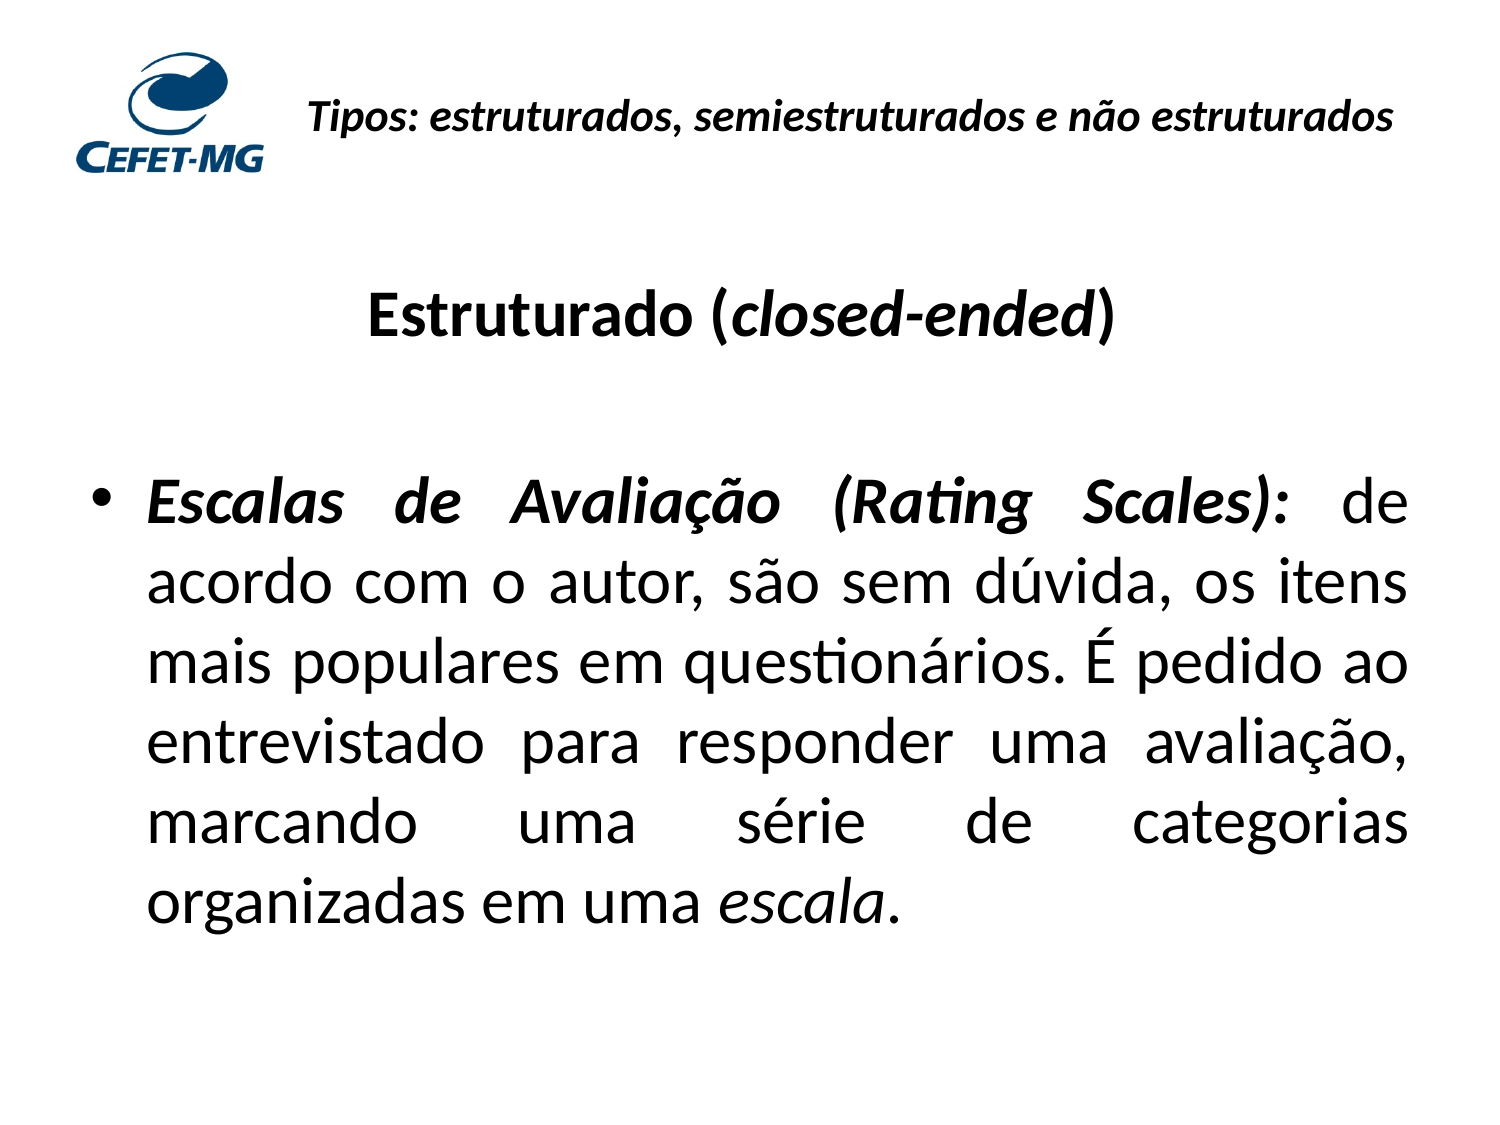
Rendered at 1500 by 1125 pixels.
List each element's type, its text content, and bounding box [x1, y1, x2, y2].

picture [76, 51, 264, 173]
text_box Tipos: estruturados, semiestruturados e não estruturados [277, 78, 1424, 149]
list Estruturado (closed-ended) Escalas de Avaliação (Rating Scales): de acordo com o autor, são sem dúvida, os itens mais populares em questionários. É pedido ao entrevistado para responder uma avaliação, marcando uma série de categorias organizadas em uma escala. [75, 262, 1425, 1005]
